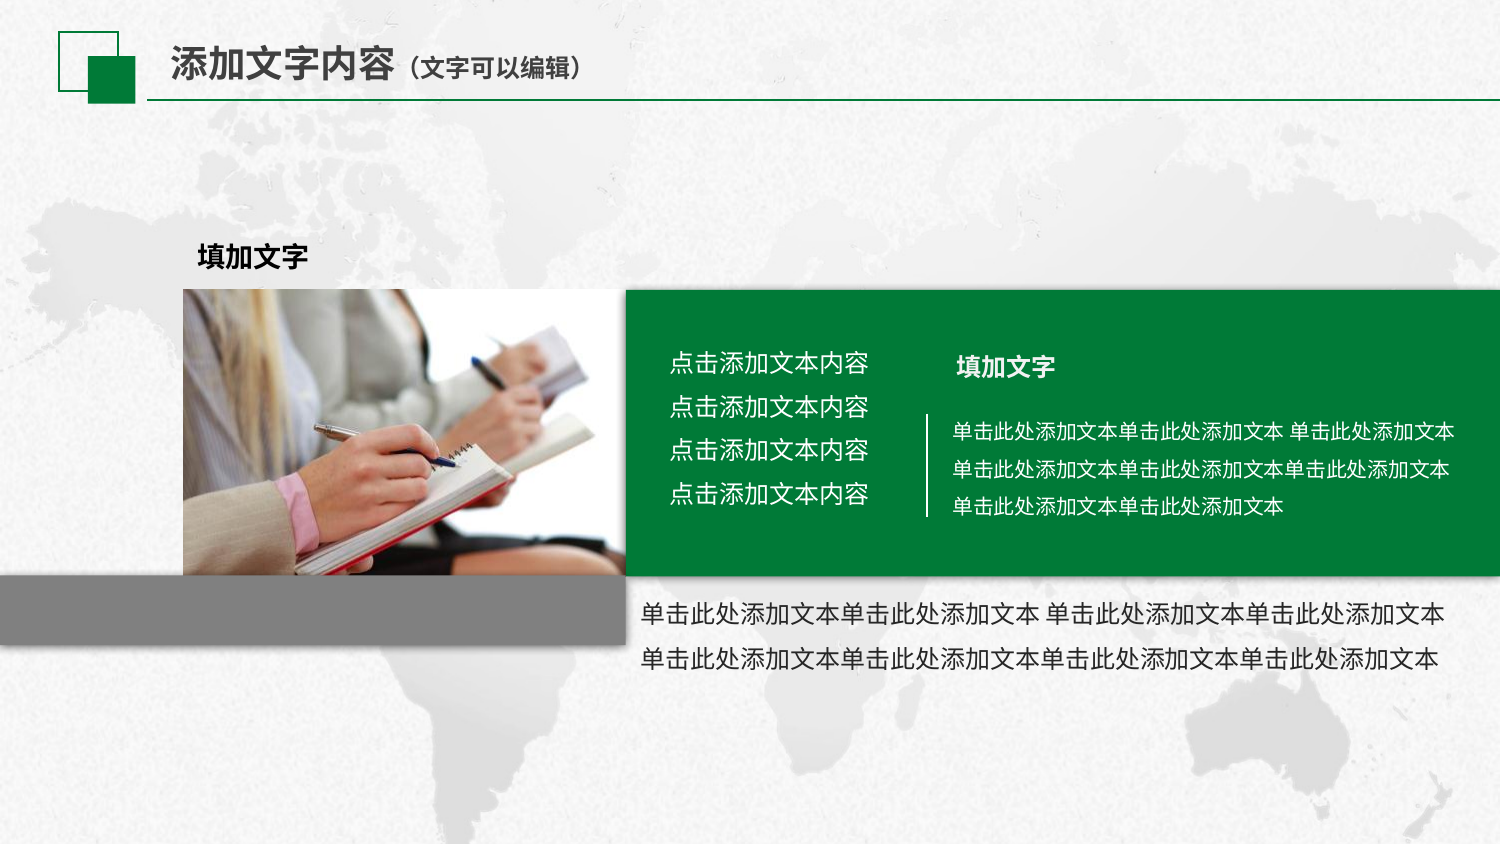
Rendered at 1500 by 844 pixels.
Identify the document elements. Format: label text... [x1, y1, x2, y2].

text_box 单击此处添加文本单击此处添加文本 单击此处添加文本单击此处添加文本单击此处添加文本单击此处添加文本单击此处添加文本单击此处添加文本 [625, 575, 1483, 681]
text_box 填加文字 [941, 343, 1072, 389]
text_box [0, 575, 625, 646]
text_box 填加文字 [183, 232, 325, 281]
picture [0, 0, 1500, 577]
text_box 添加文字内容（文字可以编辑） [159, 34, 736, 91]
text_box [626, 289, 1500, 577]
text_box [653, 340, 886, 517]
picture [0, 577, 1500, 844]
text_box 单击此处添加文本单击此处添加文本 单击此处添加文本单击此处添加文本单击此处添加文本单击此处添加文本单击此处添加文本单击此处添加文本 [937, 399, 1483, 527]
